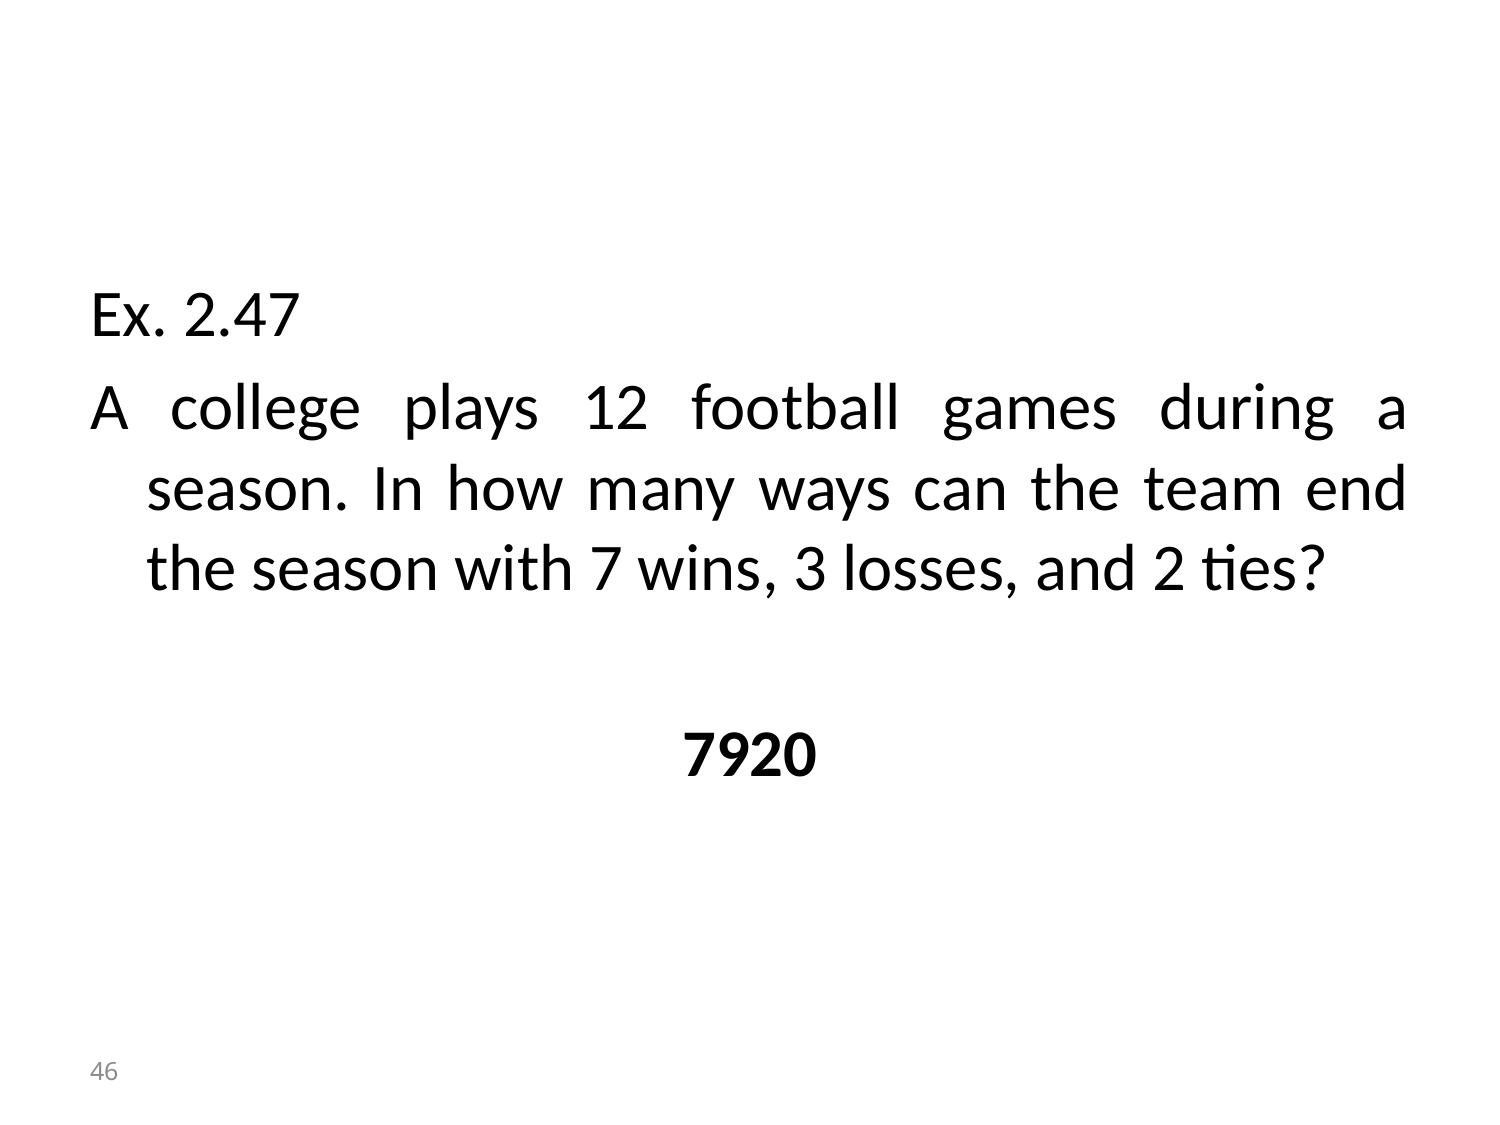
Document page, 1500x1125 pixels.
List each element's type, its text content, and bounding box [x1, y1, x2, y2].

list Ex. 2.47 A college plays 12 football games during a season. In how many ways can the team end the season with 7 wins, 3 losses, and 2 ties? 7920 [75, 262, 1425, 1005]
slide_number 46 [75, 1042, 425, 1103]
